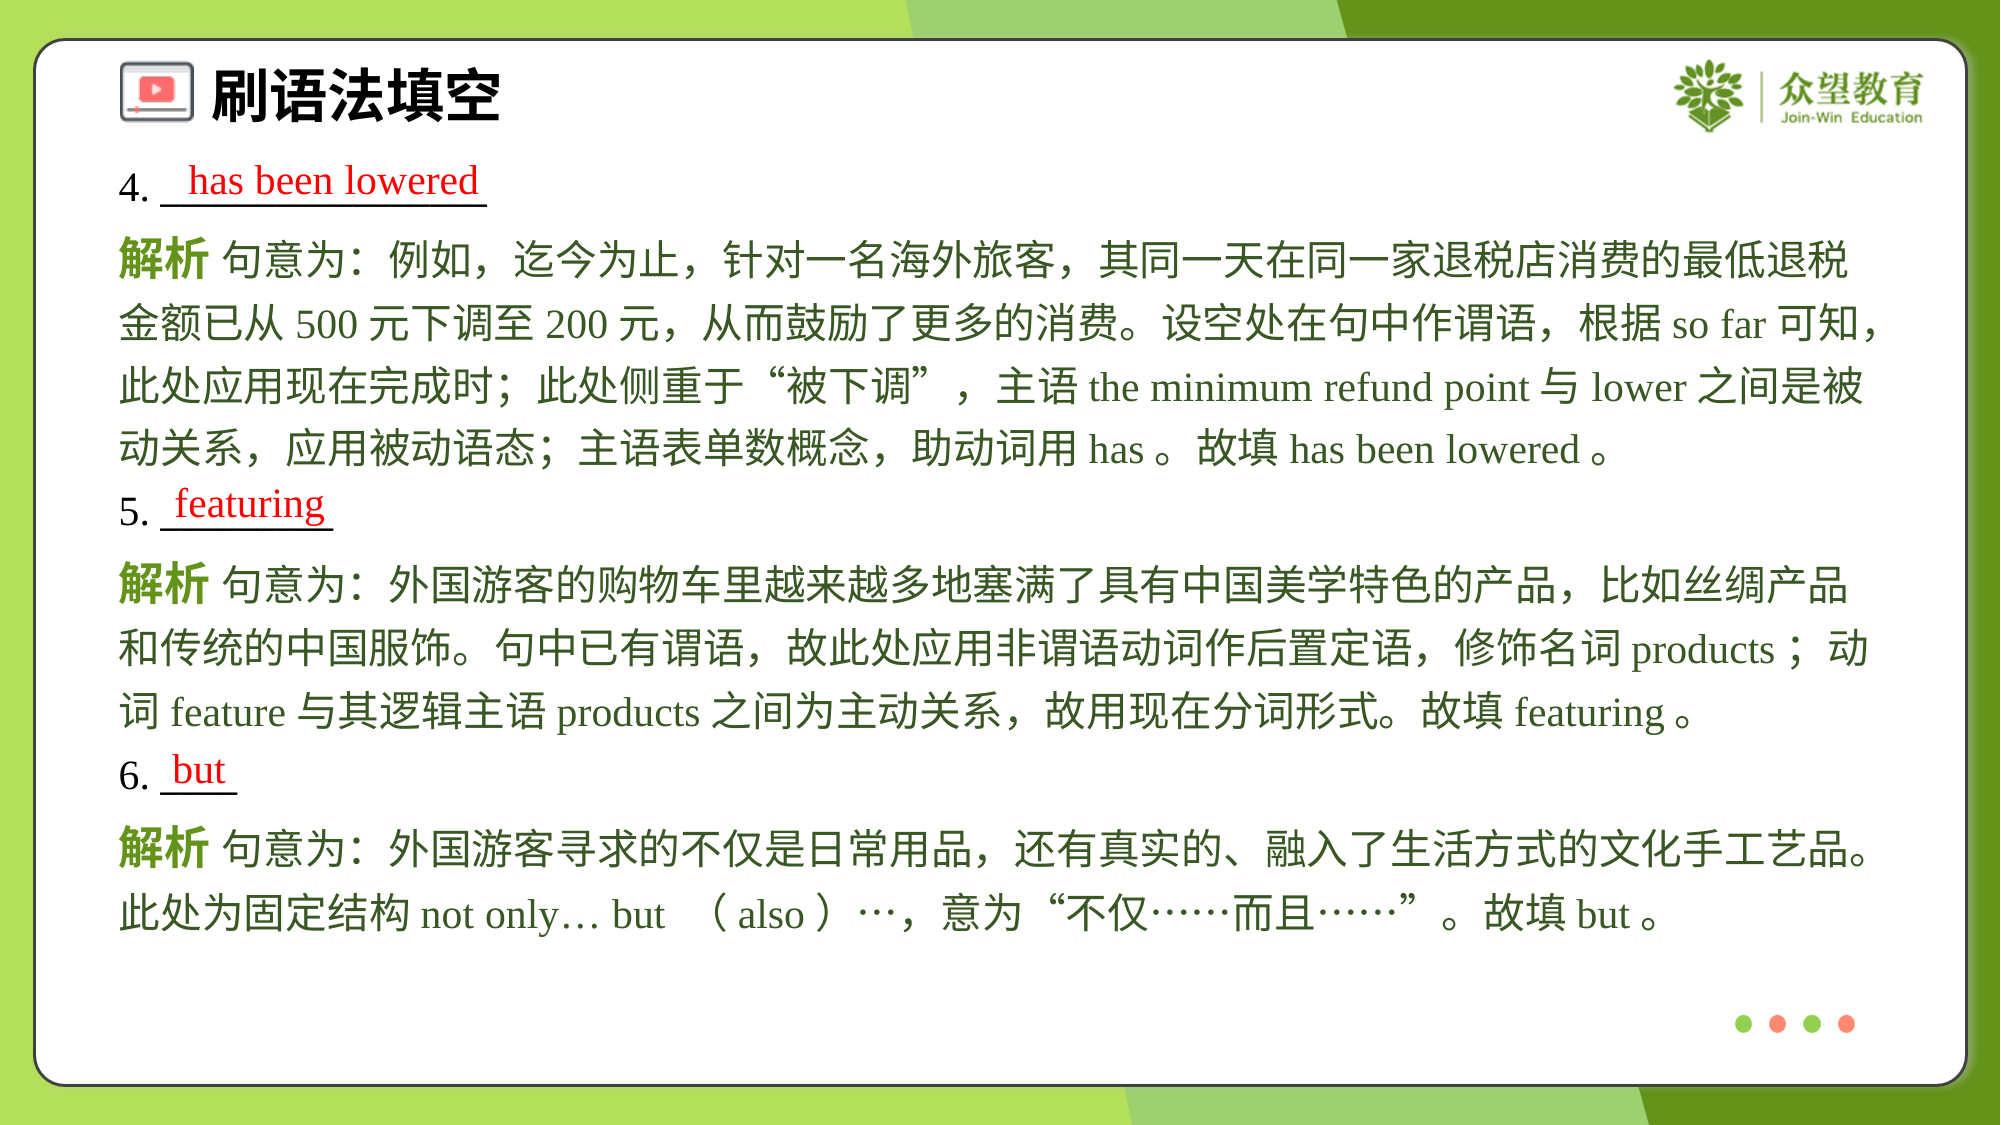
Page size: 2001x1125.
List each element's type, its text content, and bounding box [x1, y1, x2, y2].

text_box featuring [170, 462, 330, 521]
text_box 4. _________________ [118, 146, 1883, 204]
text_box has been lowered [174, 140, 494, 198]
text_box 5. _________ [118, 471, 1883, 529]
text_box 解析 句意为：外国游客的购物车里越来越多地塞满了具有中国美学特色的产品，比如丝绸产品和传统的中国服饰。句中已有谓语，故此处应用非谓语动词作后置定语，修饰名词products；动词feature与其逻辑主语products之间为主动关系，故用现在分词形式。故填featuring。 [118, 540, 1883, 730]
picture [0, 0, 2000, 1125]
text_box 解析 句意为：外国游客寻求的不仅是日常用品，还有真实的、融入了生活方式的文化手工艺品。此处为固定结构not only… but （also）…，意为“不仅……而且……”。故填but。 [118, 805, 1883, 932]
text_box 6. ____ [118, 735, 1883, 793]
text_box 解析 句意为：例如，迄今为止，针对一名海外旅客，其同一天在同一家退税店消费的最低退税金额已从500元下调至200元，从而鼓励了更多的消费。设空处在句中作谓语，根据so far可知，此处应用现在完成时；此处侧重于“被下调”，主语the minimum refund point与lower之间是被动关系，应用被动语态；主语表单数概念，助动词用has。故填has been lowered。 [118, 215, 1883, 467]
text_box but [167, 729, 231, 788]
